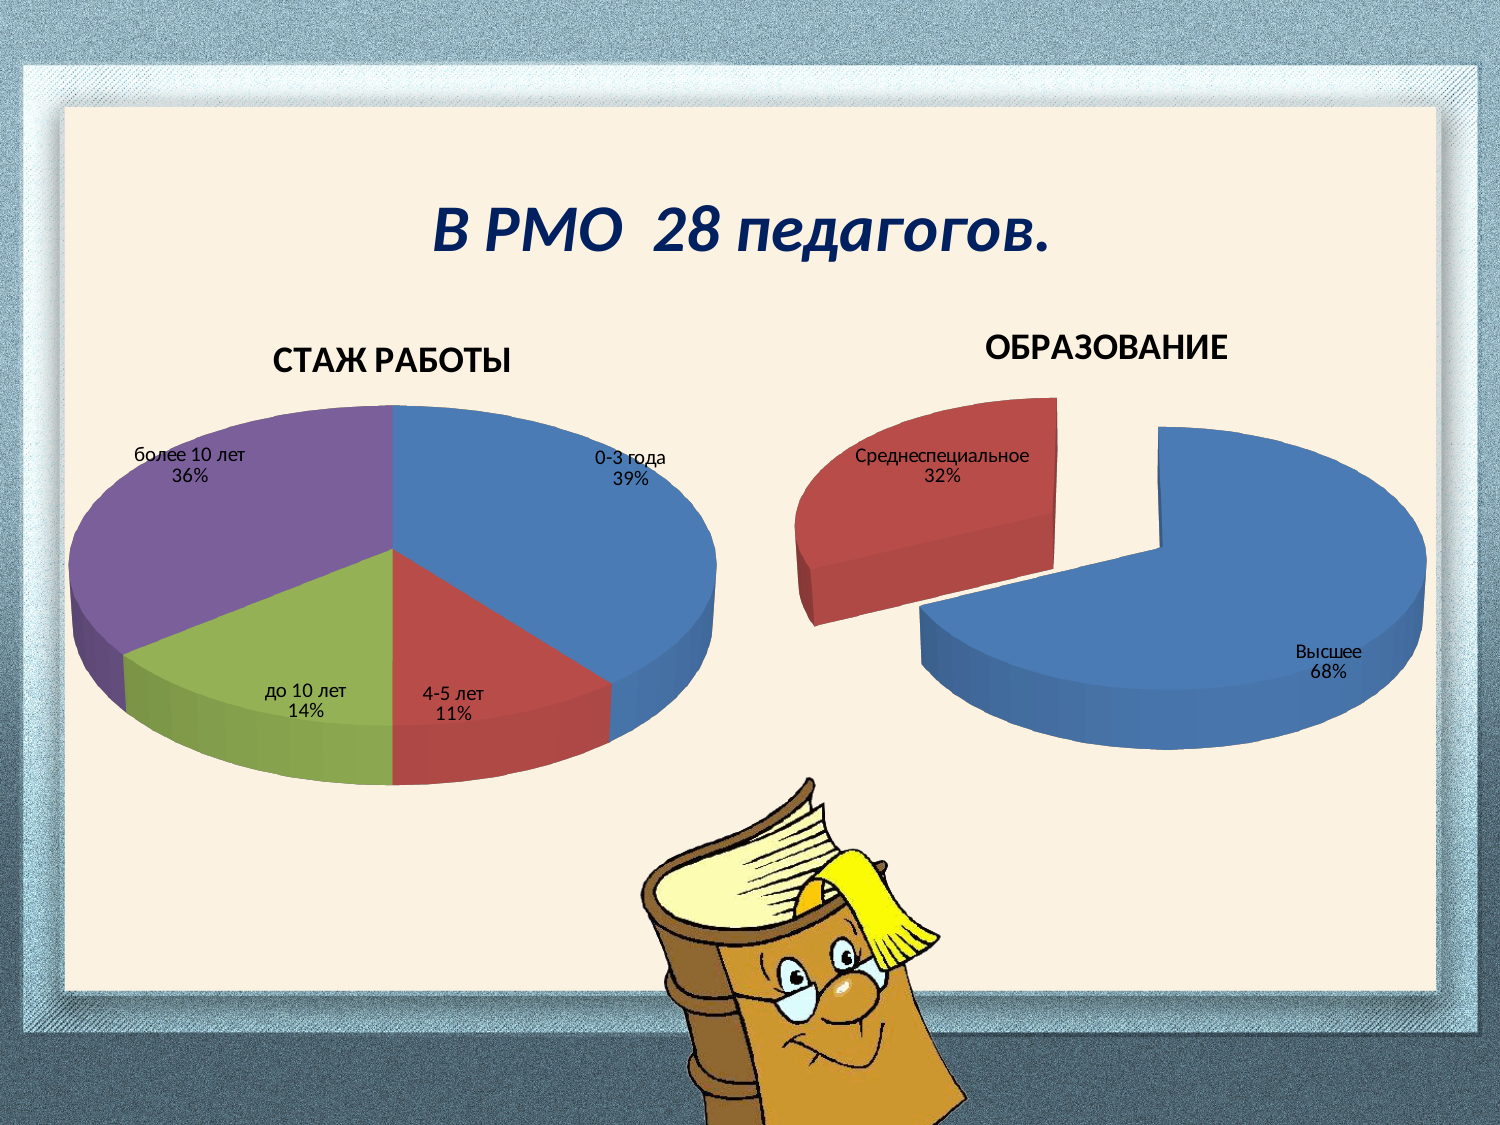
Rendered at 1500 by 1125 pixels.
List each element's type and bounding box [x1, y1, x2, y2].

chart [17, 302, 1495, 835]
picture [0, 0, 1500, 1125]
